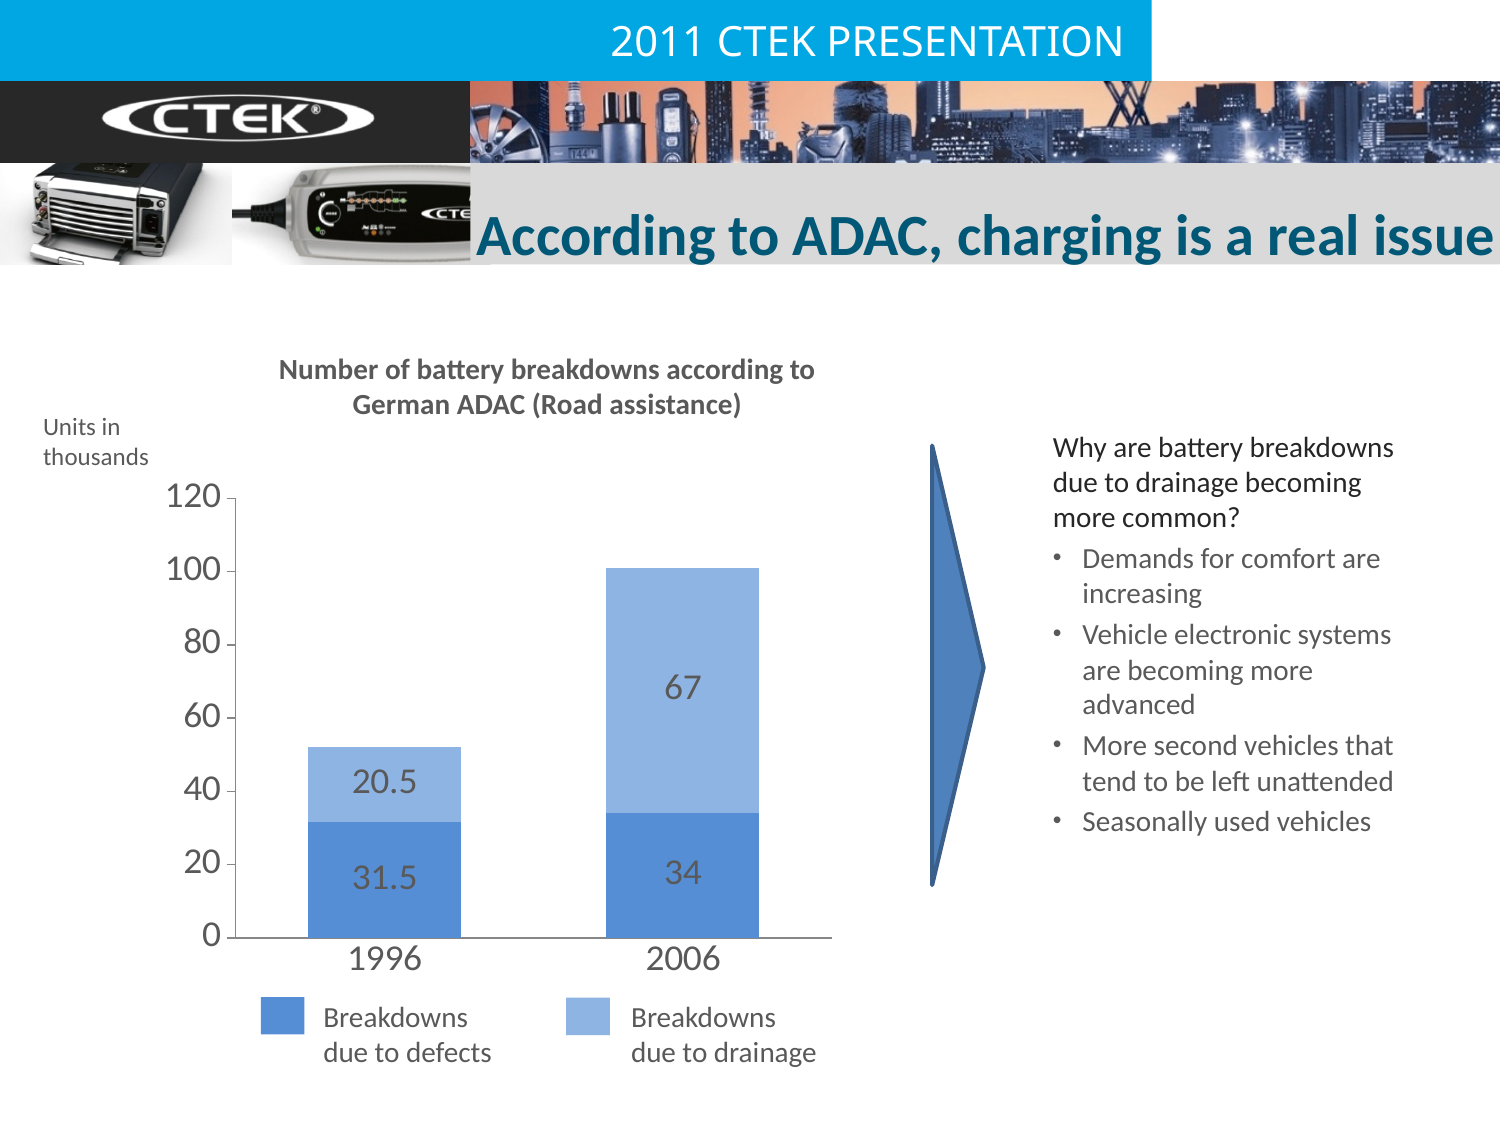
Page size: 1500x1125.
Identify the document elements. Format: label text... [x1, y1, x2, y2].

picture [1234, 81, 1500, 138]
title According to ADAC, charging is a real issue [461, 138, 1500, 326]
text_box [27, 342, 834, 1078]
text_box [930, 443, 986, 888]
text_box Why are battery breakdowns due to drainage becoming more common? Demands for comfort are increasing Vehicle electronic systems are becoming more advanced More second vehicles that tend to be left unattended Seasonally used vehicles [1038, 421, 1434, 873]
picture [0, 82, 665, 265]
text_box [665, 77, 1234, 138]
